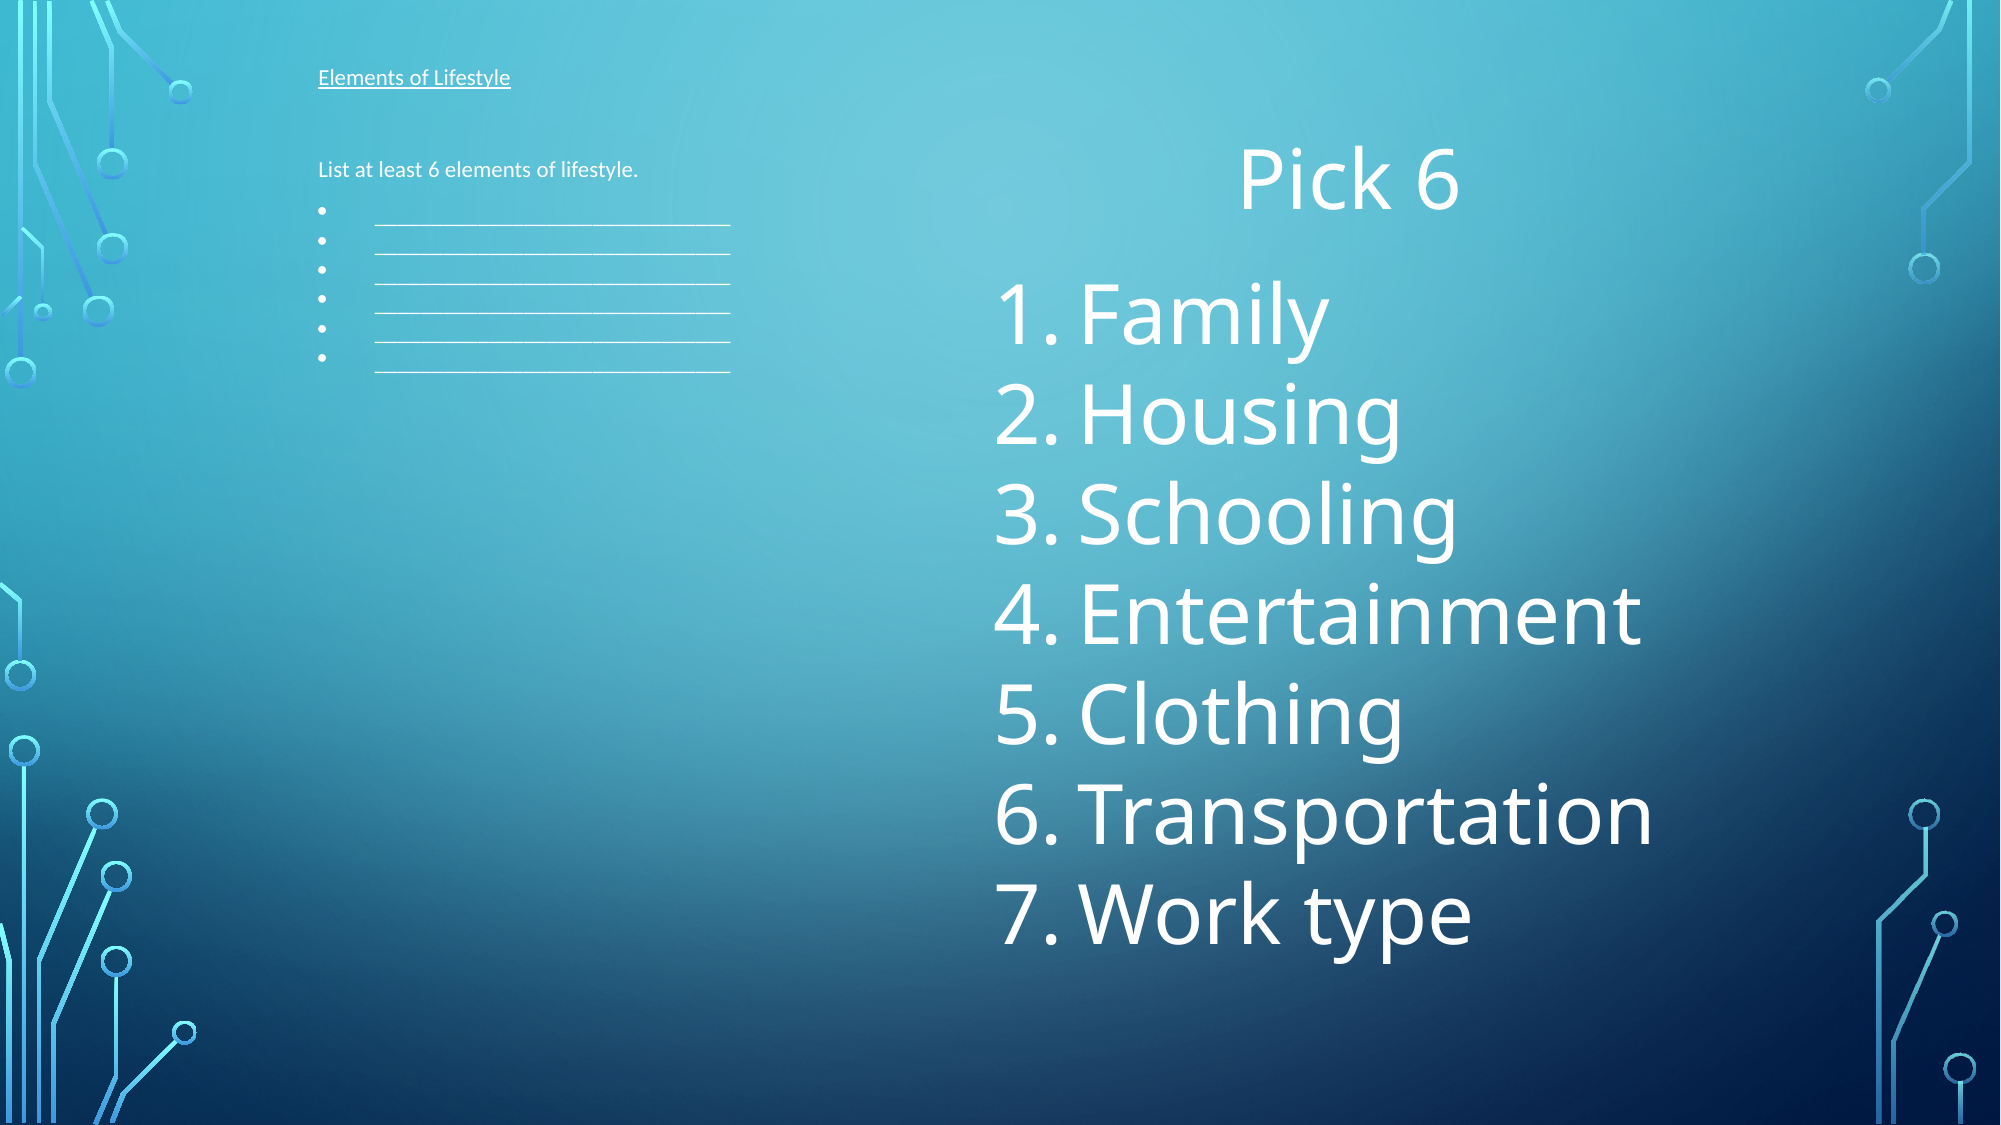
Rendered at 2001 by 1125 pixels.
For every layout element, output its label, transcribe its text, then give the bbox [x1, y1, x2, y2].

text_box Pick 6 Family Housing Schooling Entertainment Clothing Transportation Work type [978, 119, 1721, 969]
text_box Elements of Lifestyle List at least 6 elements of lifestyle. _______________________________ _______________________________ _______________________________ _______________________________ _______________________________ _______________________________ [303, 53, 1304, 383]
